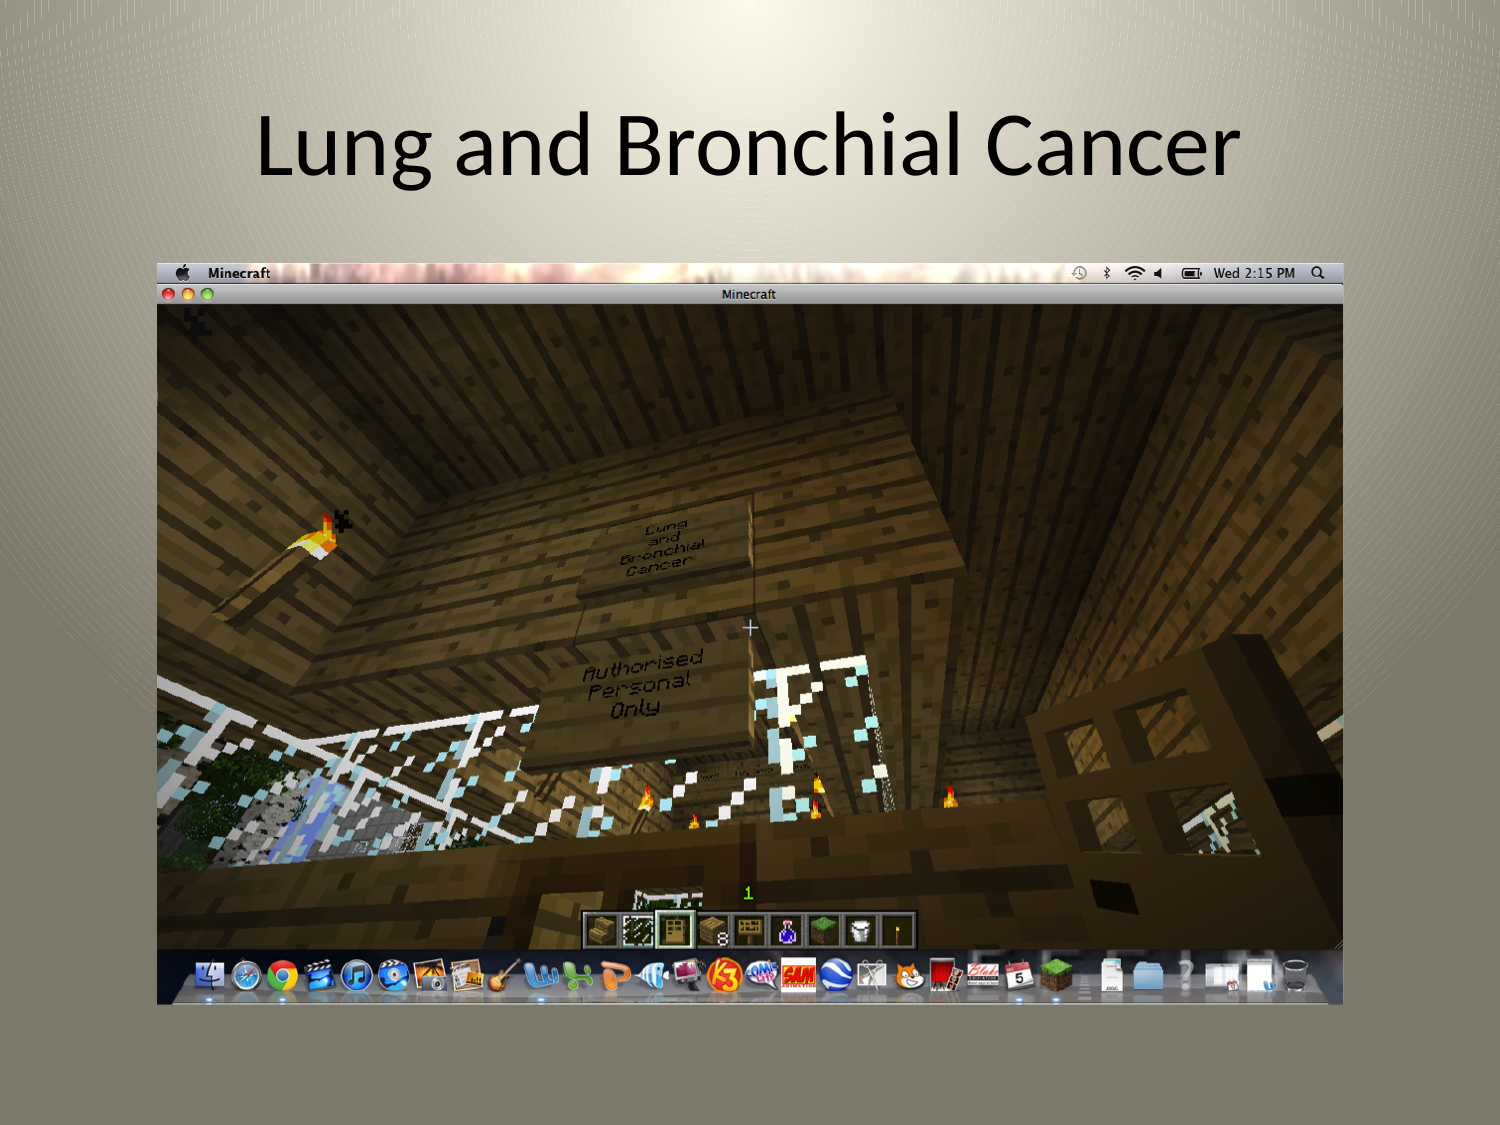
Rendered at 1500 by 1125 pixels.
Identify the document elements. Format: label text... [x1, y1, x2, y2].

title Lung and Bronchial Cancer [75, 45, 1425, 233]
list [74, 262, 1426, 1006]
